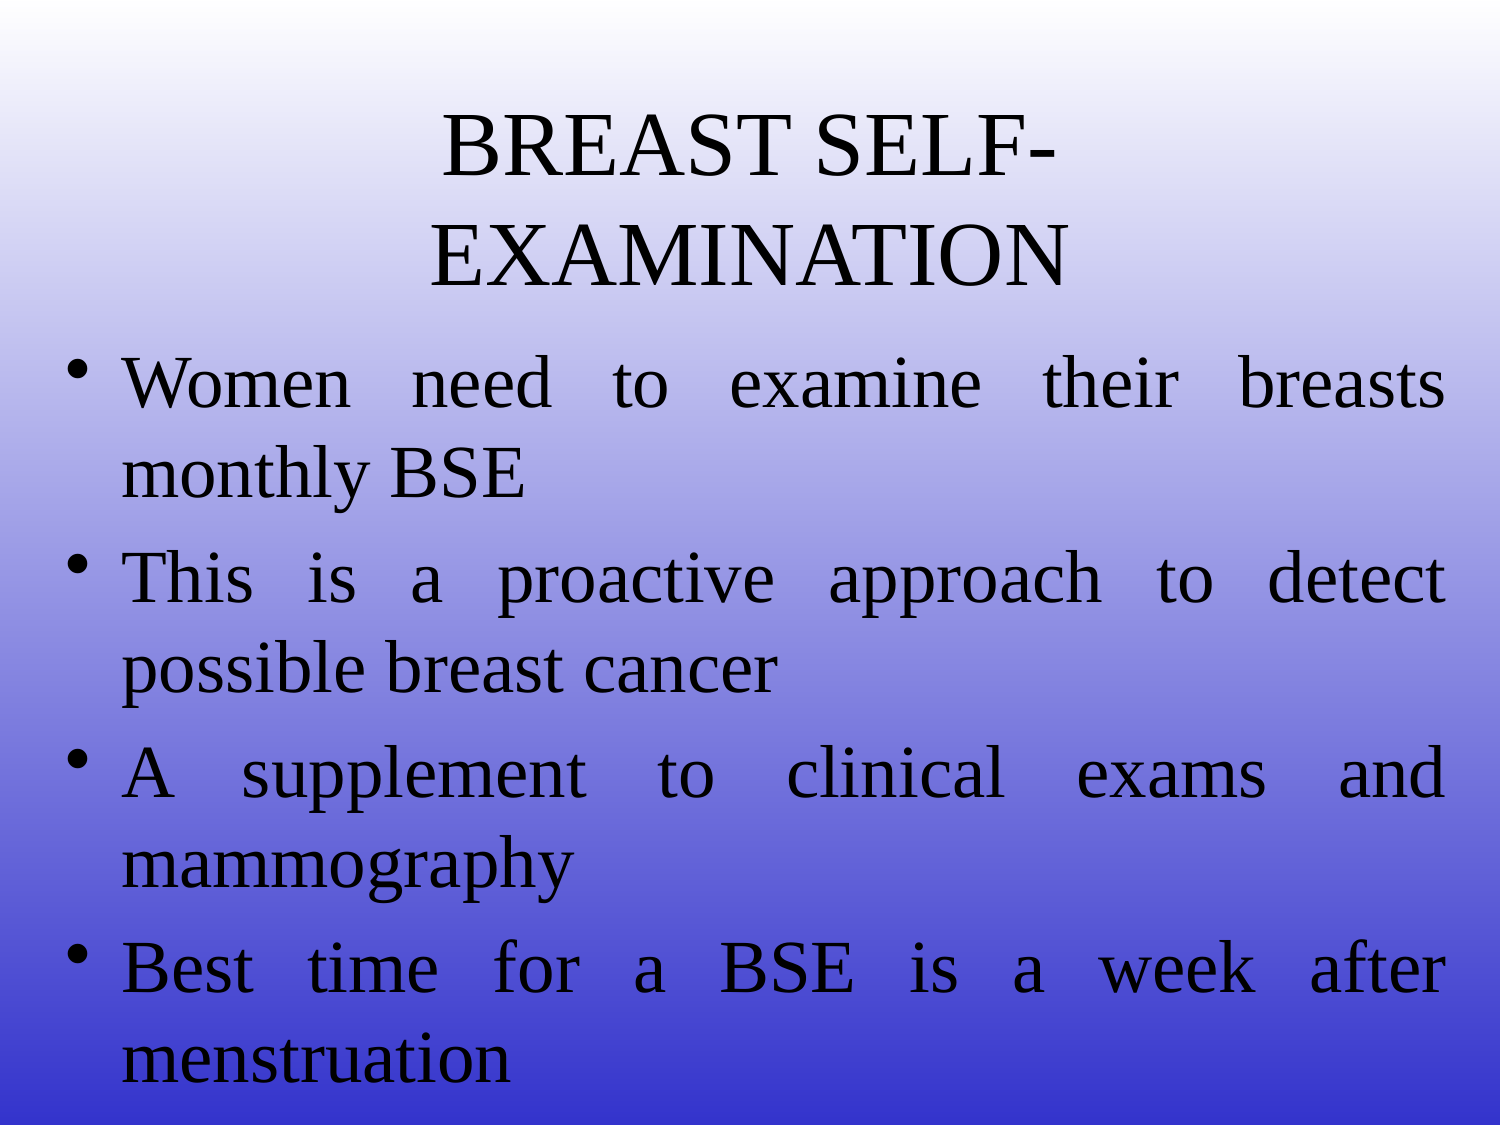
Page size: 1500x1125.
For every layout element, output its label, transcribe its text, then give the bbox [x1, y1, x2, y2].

list Women need to examine their breasts monthly BSE This is a proactive approach to detect possible breast cancer A supplement to clinical exams and mammography Best time for a BSE is a week after menstruation [49, 324, 1463, 1125]
title BREAST SELF-EXAMINATION [112, 99, 1388, 288]
